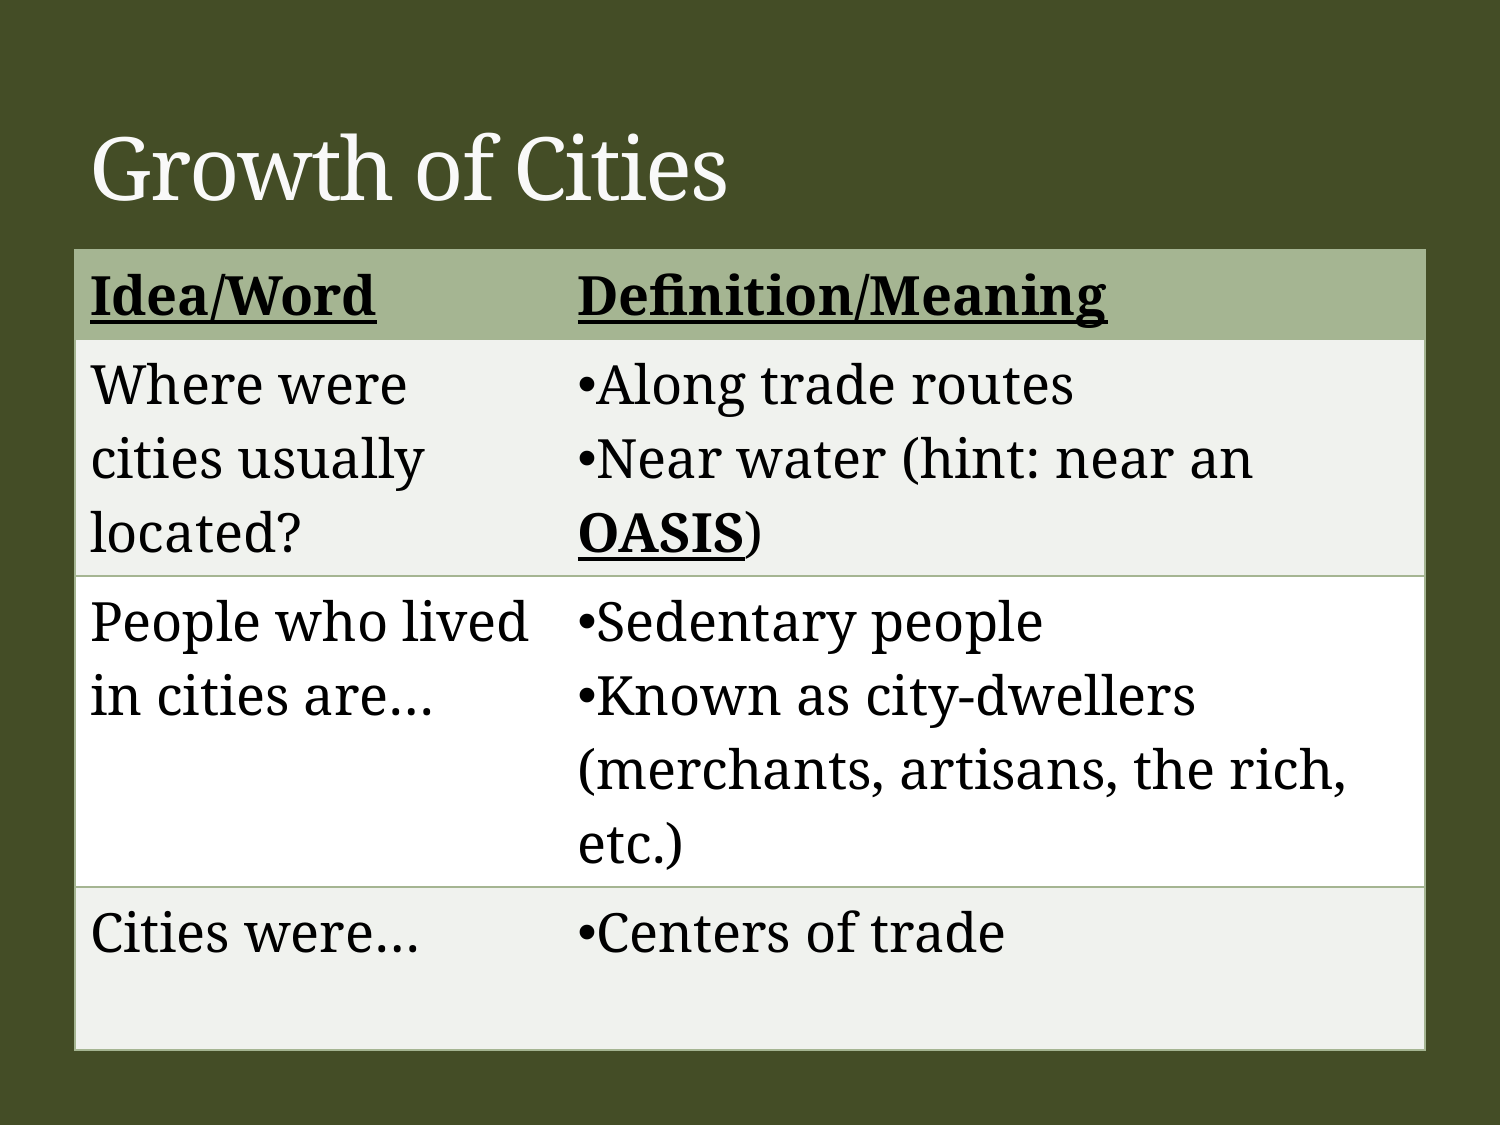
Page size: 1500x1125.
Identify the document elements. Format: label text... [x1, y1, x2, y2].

table_cell Sedentary people Known as city-dwellers (merchants, artisans, the rich, etc.) [563, 577, 1424, 886]
table_cell Along trade routes Near water (hint: near an OASIS) [563, 340, 1424, 575]
table_cell Where were cities usually located? [76, 340, 563, 575]
table_header Definition/Meaning [563, 251, 1424, 338]
table_cell Cities were… [76, 888, 563, 1049]
table_header Idea/Word [76, 251, 563, 338]
table_cell People who lived in cities are… [76, 577, 563, 886]
title Growth of Cities [74, 24, 1425, 225]
table_cell Centers of trade [563, 888, 1424, 1049]
